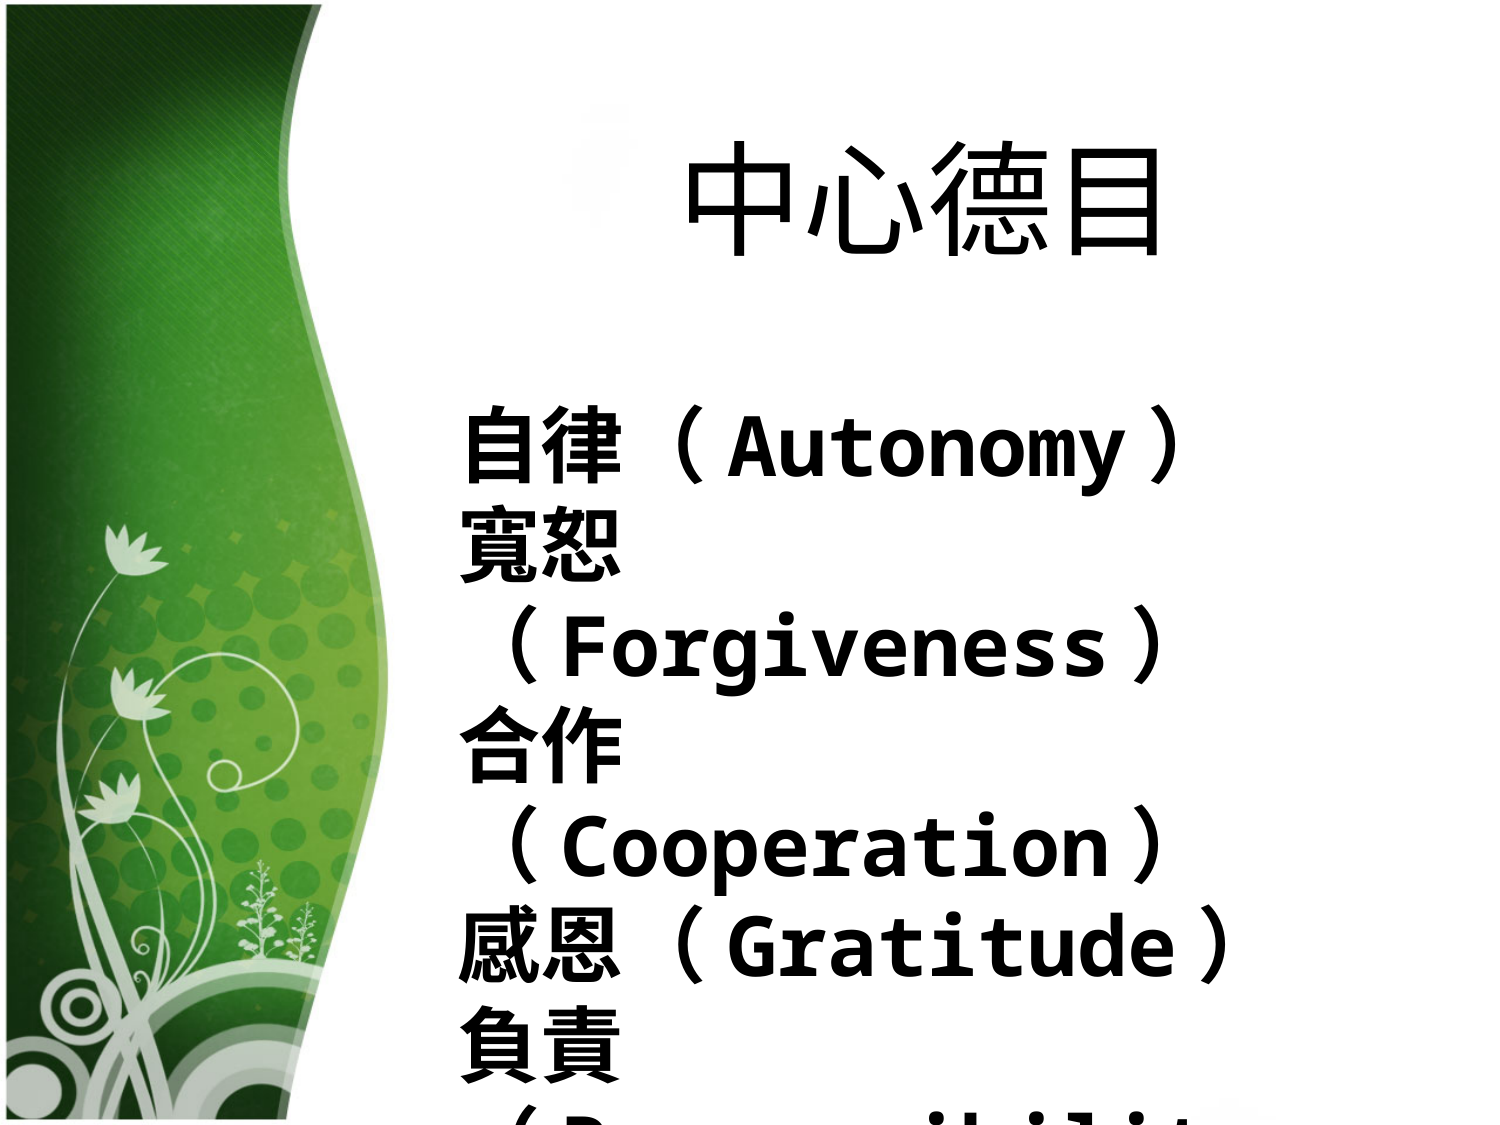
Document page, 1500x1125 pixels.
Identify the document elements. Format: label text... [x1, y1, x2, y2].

text_box 自律（Autonomy） 寬恕（Forgiveness） 合作（Cooperation） 感恩（Gratitude） 負責（Responsibility） [442, 385, 1376, 1125]
picture [0, 0, 1500, 1125]
text_box 中心德目 [383, 113, 1471, 279]
